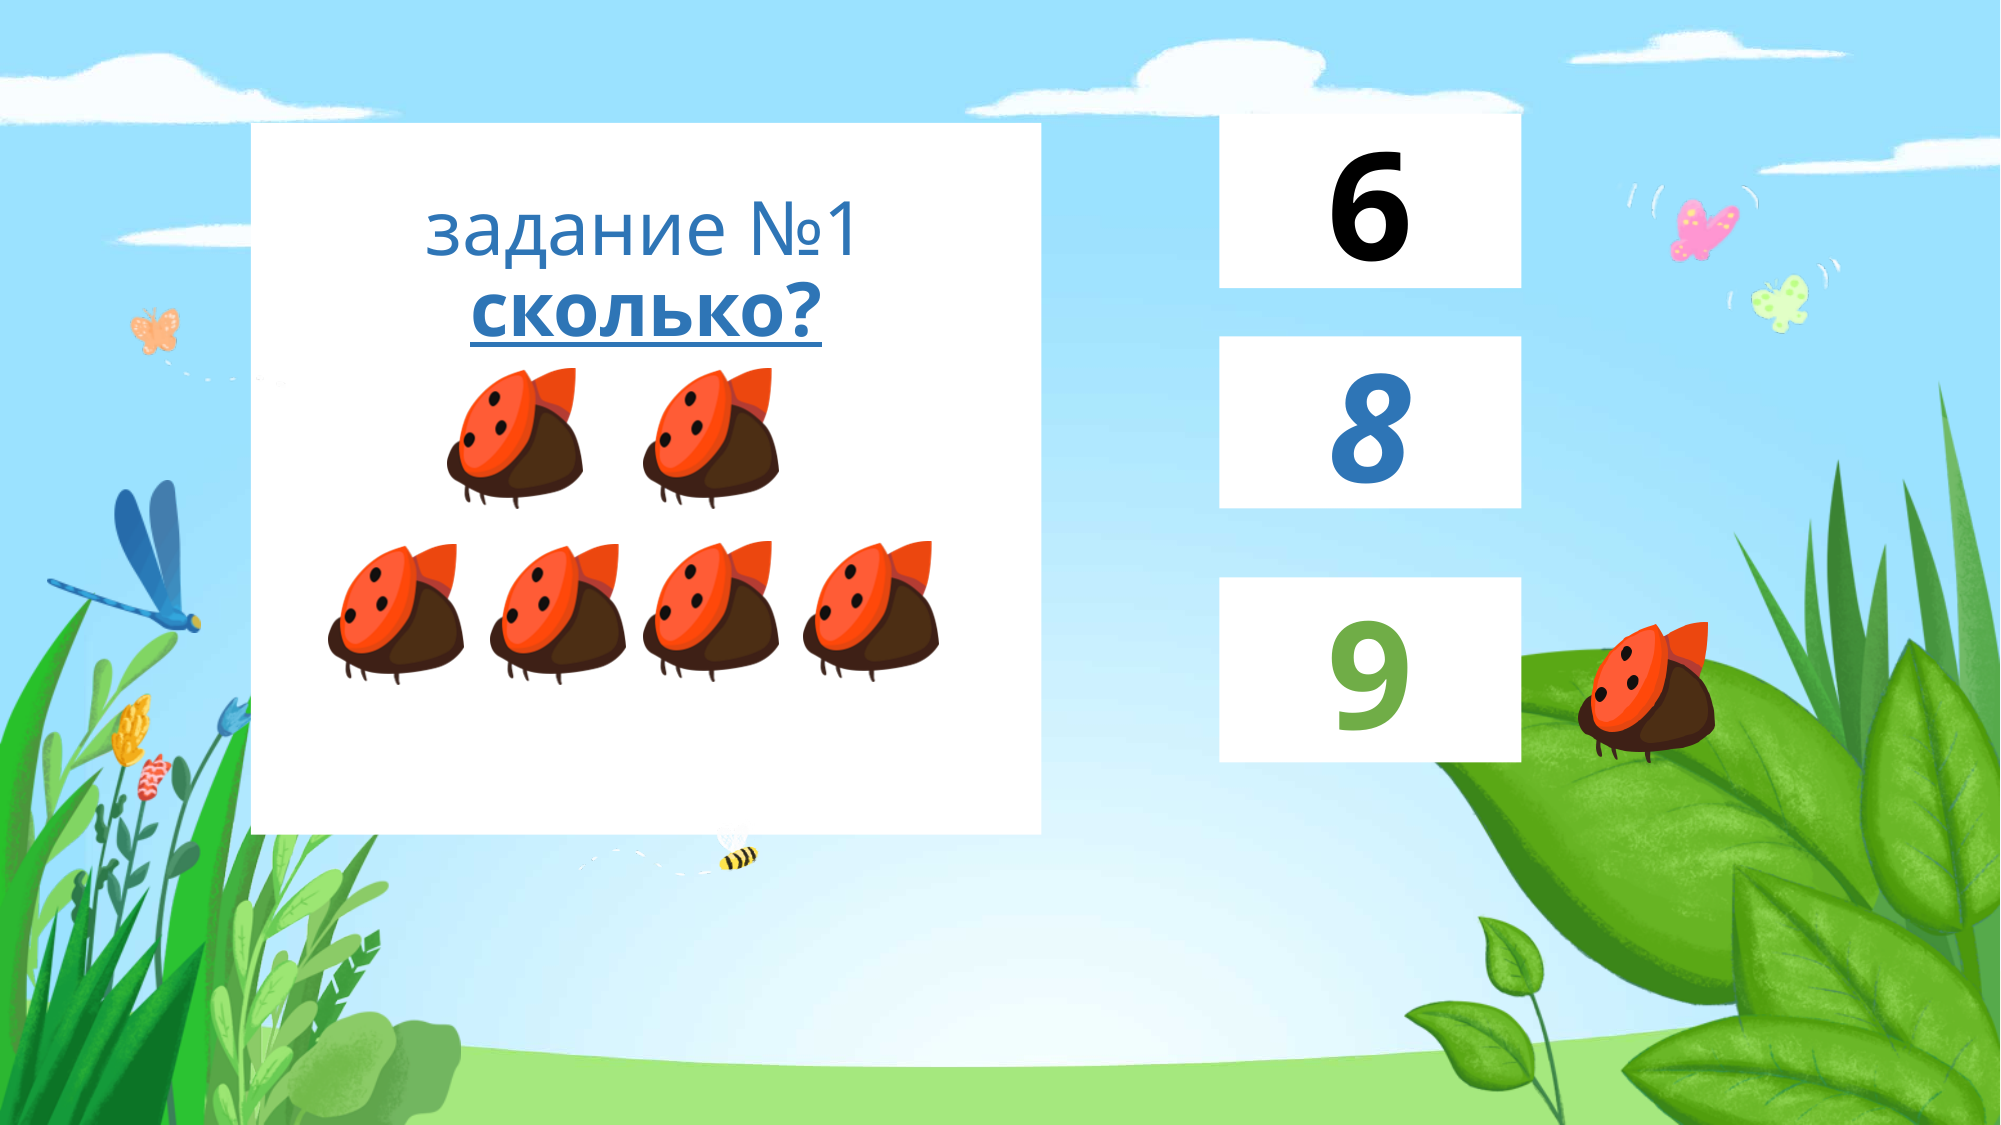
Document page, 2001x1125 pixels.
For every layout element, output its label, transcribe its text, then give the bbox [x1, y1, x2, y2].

title задание №1 сколько? [248, 120, 1045, 838]
text_box 8 [1218, 335, 1522, 509]
text_box 9 [1218, 576, 1522, 763]
text_box 6 [1218, 112, 1522, 289]
picture [0, 0, 2001, 1125]
